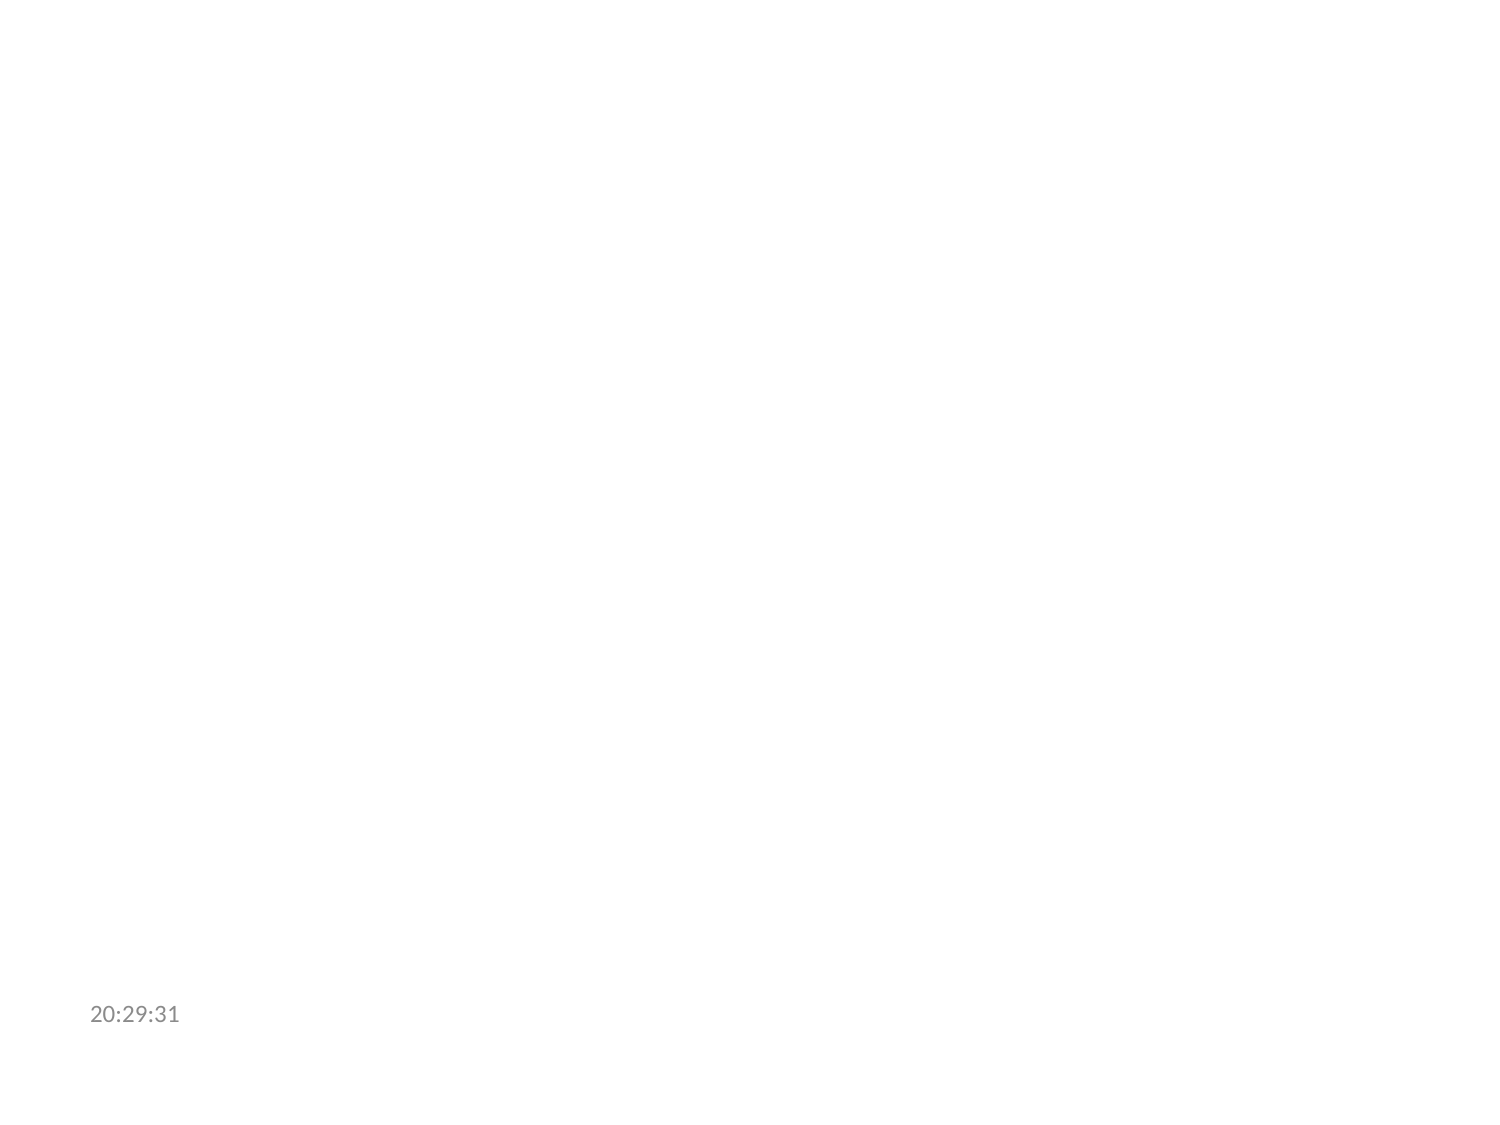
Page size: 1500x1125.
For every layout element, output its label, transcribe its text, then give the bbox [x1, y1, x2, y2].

text_box 15:35:09 [75, 982, 425, 1043]
